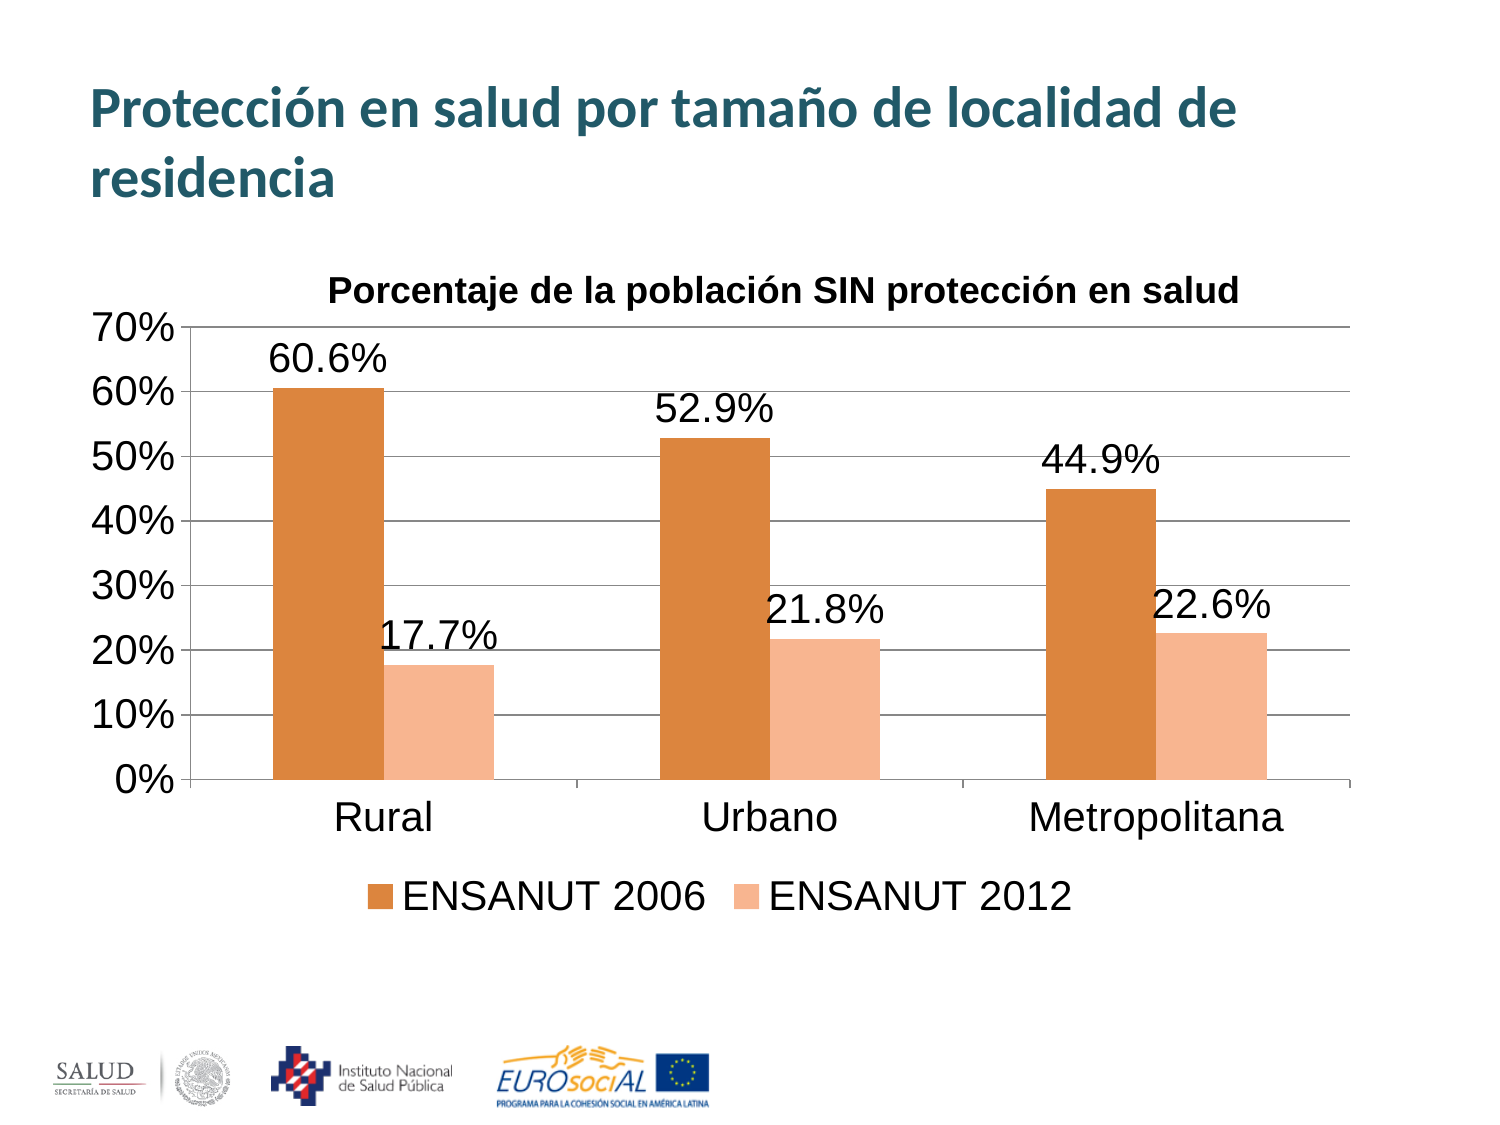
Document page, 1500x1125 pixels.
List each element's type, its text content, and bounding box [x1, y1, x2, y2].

picture [490, 1037, 715, 1116]
title Protección en salud por tamaño de localidad de residencia [75, 45, 1425, 233]
picture [271, 1046, 452, 1106]
text_box Porcentaje de la población SIN protección en salud [312, 258, 463, 289]
picture [53, 1041, 231, 1112]
chart [64, 290, 1377, 929]
